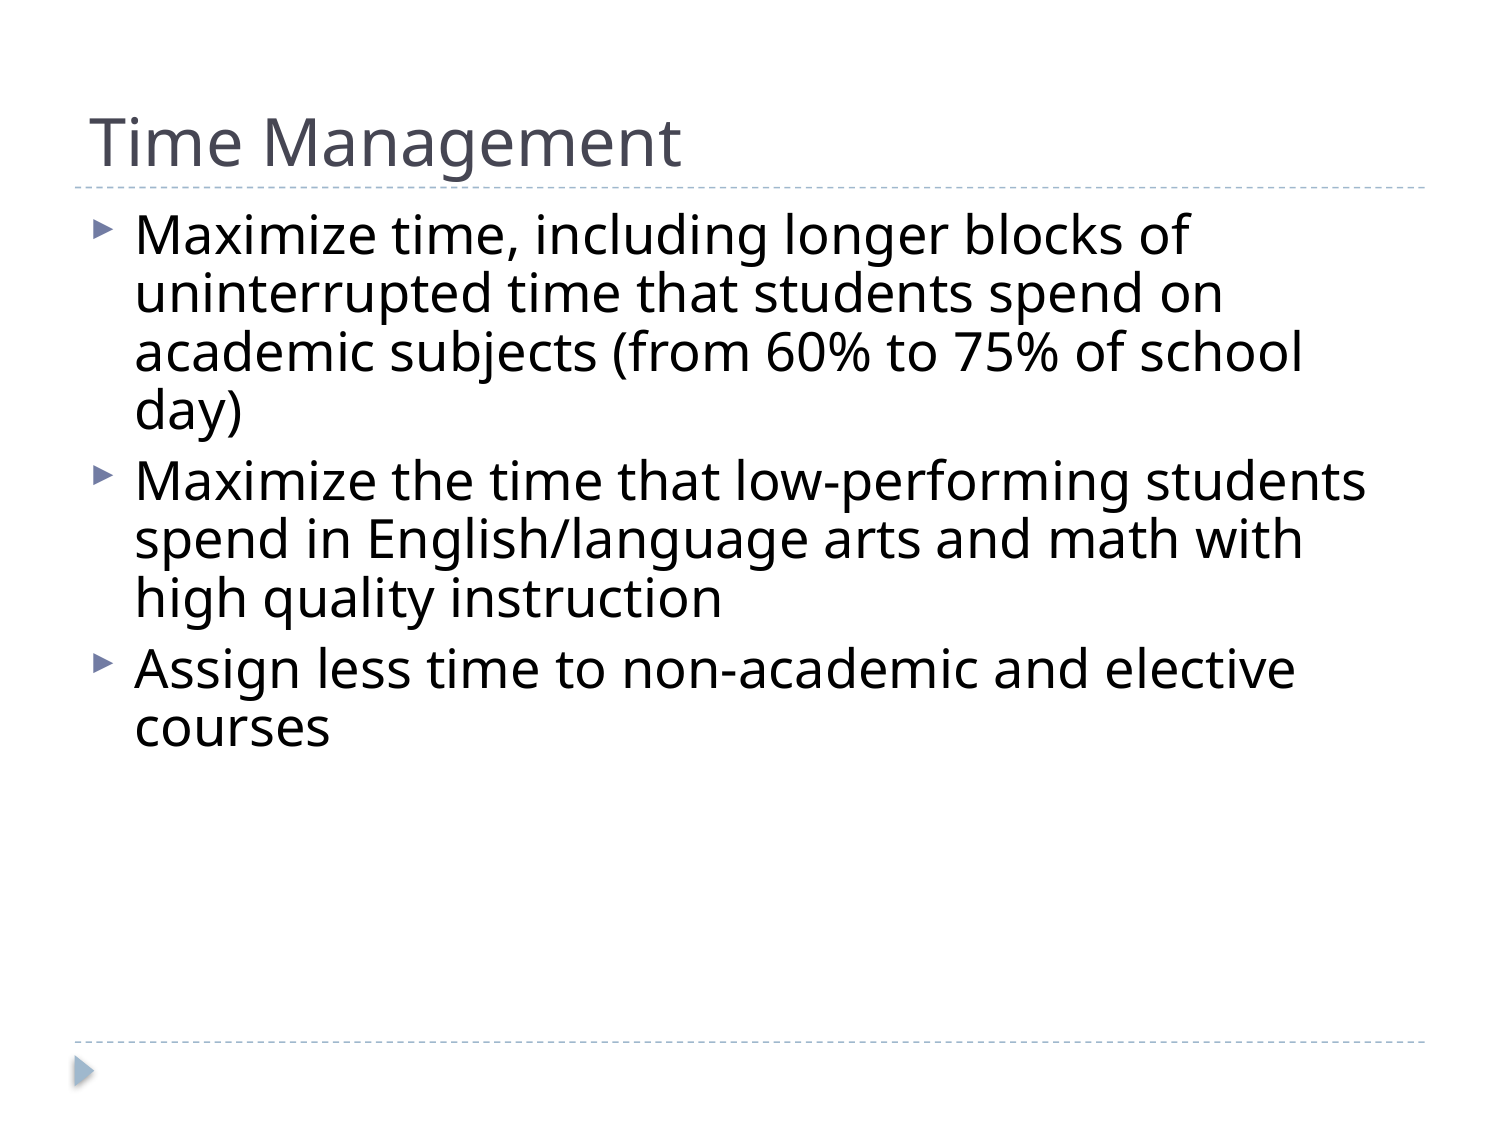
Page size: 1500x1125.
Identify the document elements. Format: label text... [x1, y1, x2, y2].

title Time Management [75, 24, 1425, 188]
list Maximize time, including longer blocks of uninterrupted time that students spend on academic subjects (from 60% to 75% of school day) Maximize the time that low-performing students spend in English/language arts and math with high quality instruction Assign less time to non-academic and elective courses [75, 200, 1425, 1006]
